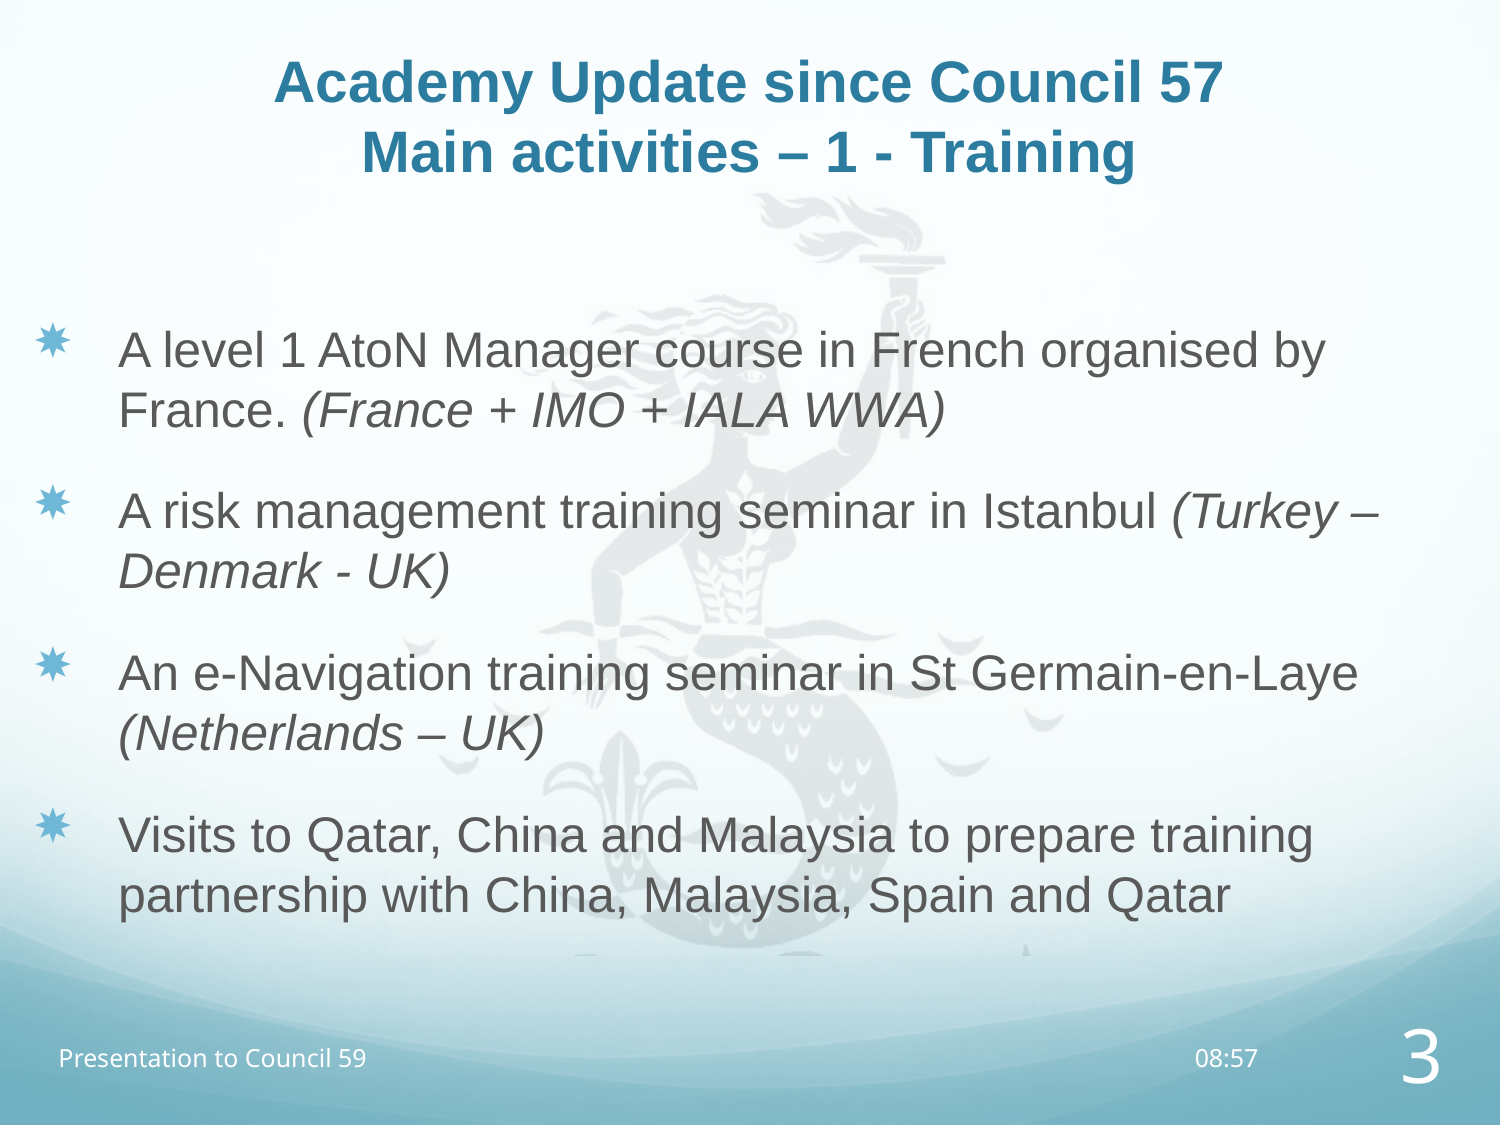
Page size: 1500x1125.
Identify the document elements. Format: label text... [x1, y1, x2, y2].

footer Presentation to Council 59 [43, 1029, 838, 1090]
slide_number 3 [1295, 1029, 1459, 1090]
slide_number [923, 1029, 1274, 1090]
title Academy Update since Council 57 Main activities – 1 - Training [75, 35, 1425, 193]
list A level 1 AtoN Manager course in French organised by France. (France + IMO + IALA WWA) A risk management training seminar in Istanbul (Turkey – Denmark - UK) An e-Navigation training seminar in St Germain-en-Laye (Netherlands – UK) Visits to Qatar, China and Malaysia to prepare training partnership with China, Malaysia, Spain and Qatar [15, 207, 1500, 1038]
